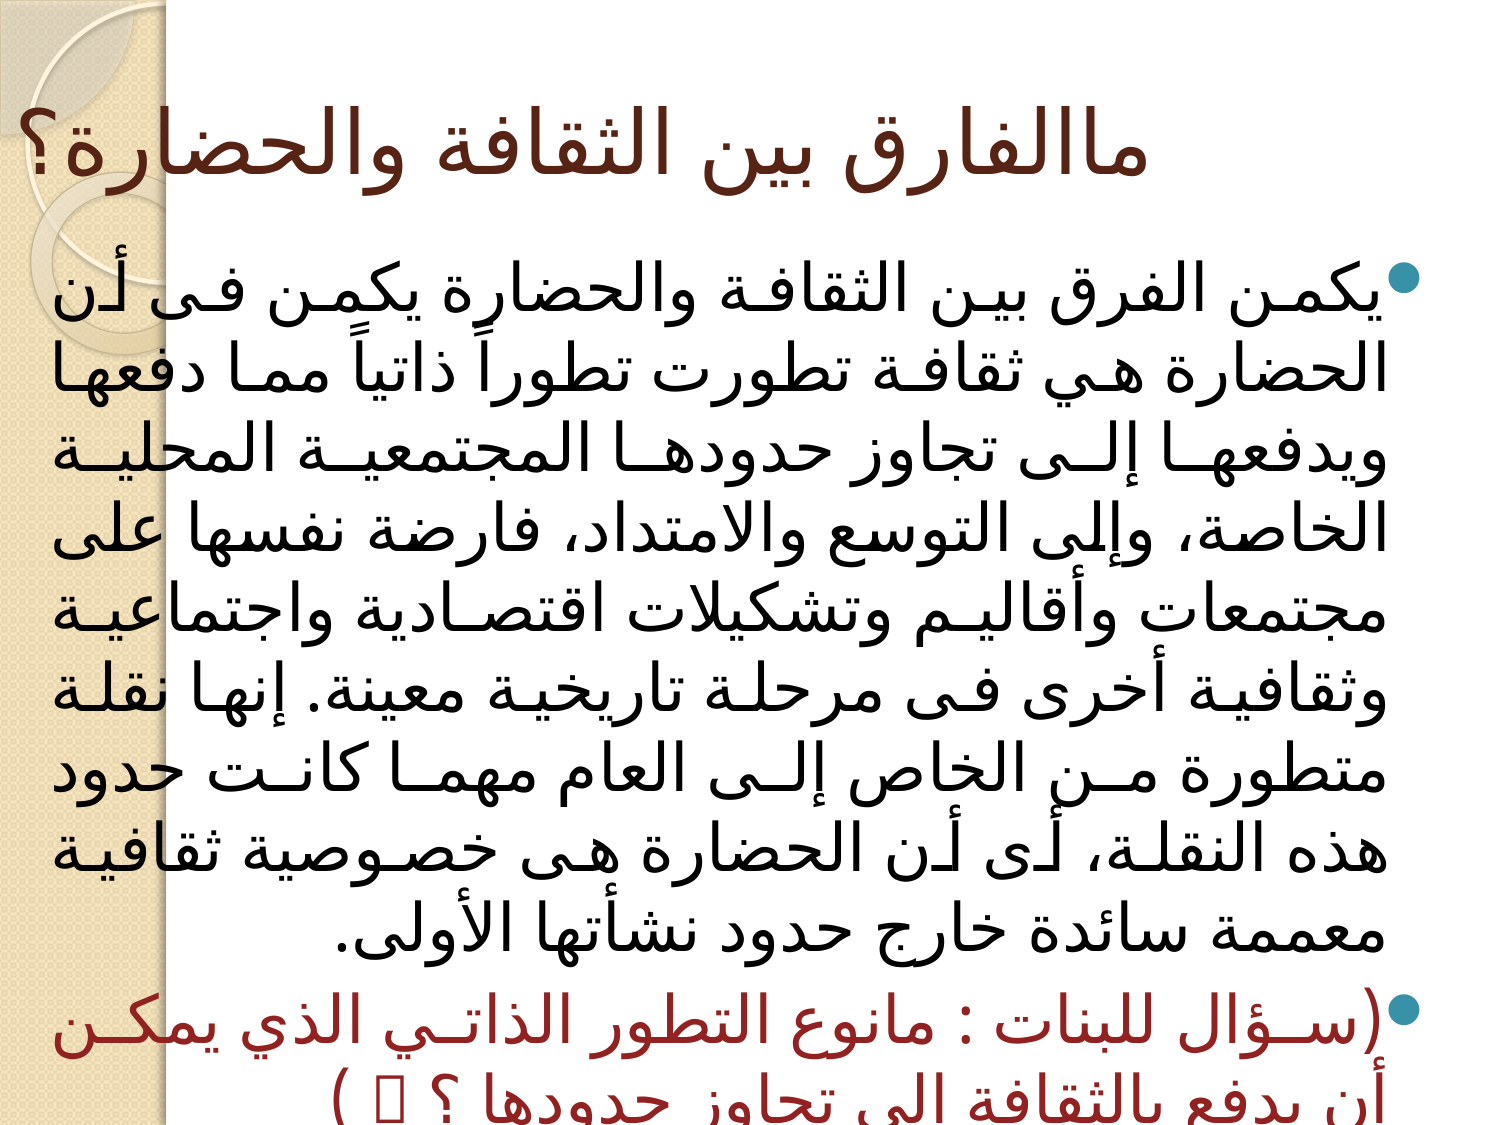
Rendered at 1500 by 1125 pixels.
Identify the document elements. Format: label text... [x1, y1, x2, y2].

list يكمن الفرق بين الثقافة والحضارة يكمن فى أن الحضارة هي ثقافة تطورت تطوراً ذاتياً مما دفعها ويدفعها إلى تجاوز حدودها المجتمعية المحلية الخاصة، وإلى التوسع والامتداد، فارضة نفسها على مجتمعات وأقاليم وتشكيلات اقتصادية واجتماعية وثقافية أخرى فى مرحلة تاريخية معينة. إنها نقلة متطورة من الخاص إلى العام مهما كانت حدود هذه النقلة، أى أن الحضارة هى خصوصية ثقافية معممة سائدة خارج حدود نشأتها الأولى. (سؤال للبنات : مانوع التطور الذاتي الذي يمكن أن يدفع بالثقافة إلى تجاوز حدودها ؟  ) [35, 237, 1466, 1025]
title ماالفارق بين الثقافة والحضارة؟ [0, 45, 1466, 233]
